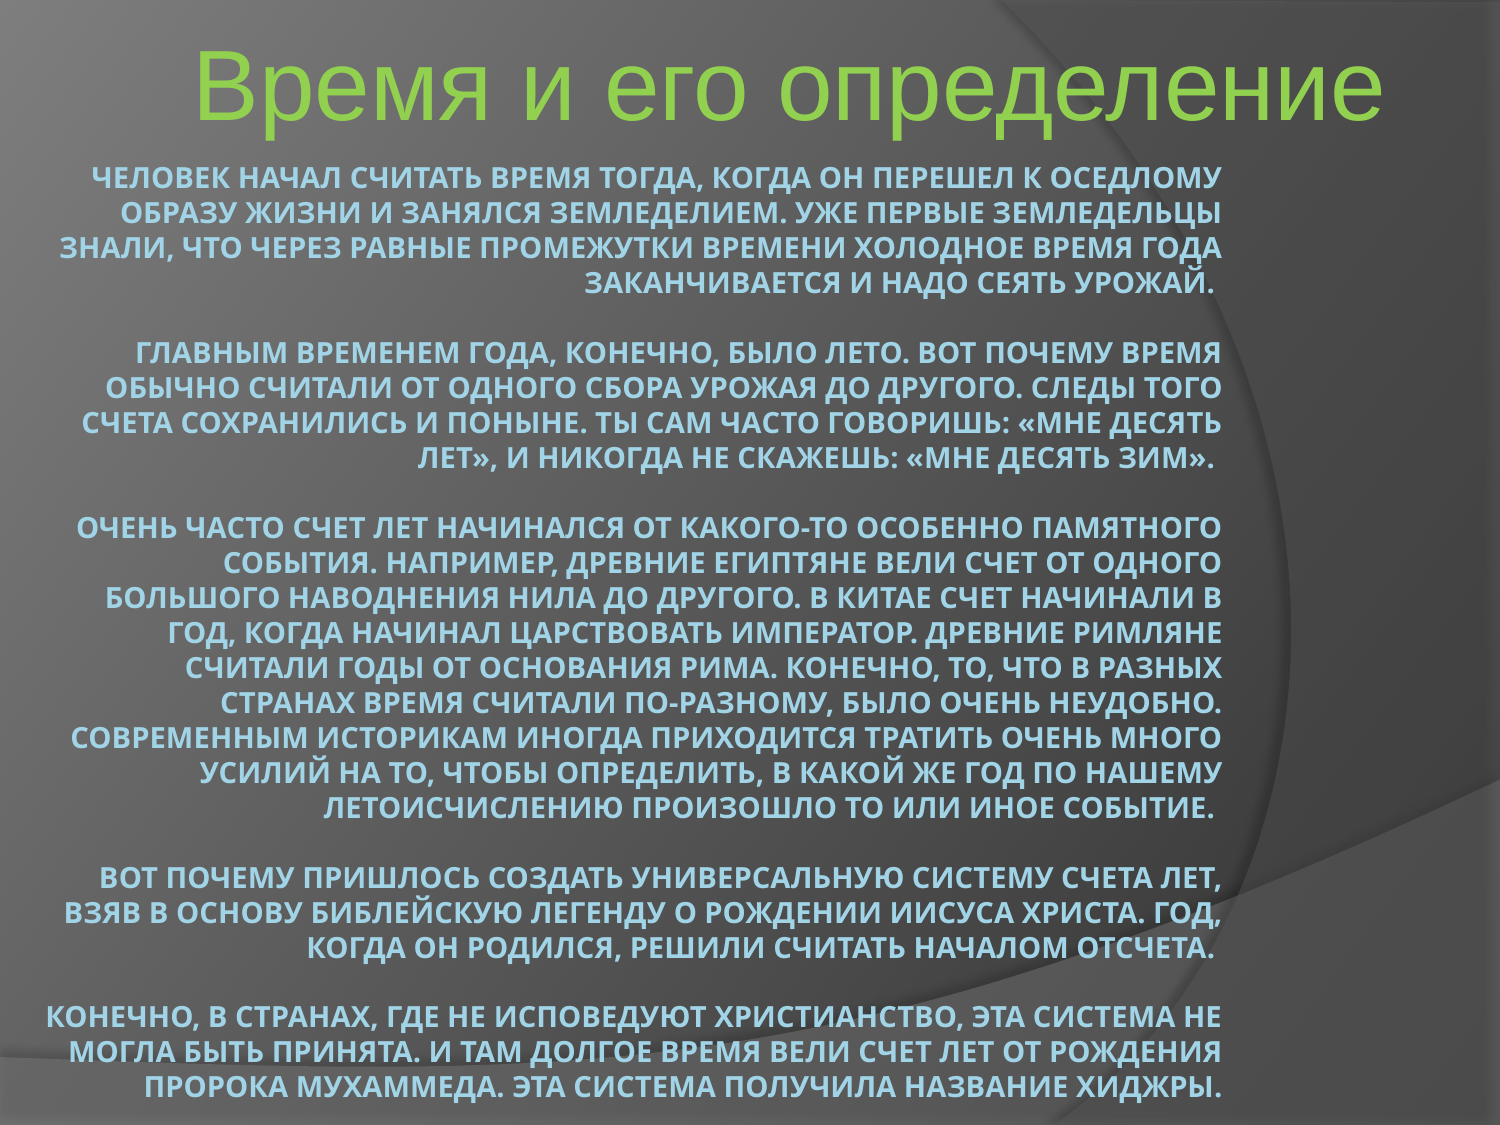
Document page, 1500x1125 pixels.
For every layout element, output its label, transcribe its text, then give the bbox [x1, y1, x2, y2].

title Человек начал считать время тогда, когда он перешел к оседлому образу жизни и занялся земледелием. Уже первые земледельцы знали, что через равные промежутки времени холодное время года заканчивается и надо сеять урожай. Главным временем года, конечно, было лето. Вот почему время обычно считали от одного сбора урожая до другого. Следы того счета сохранились и поныне. Ты сам часто говоришь: «Мне десять лет», и никогда не скажешь: «Мне десять зим». Очень часто счет лет начинался от какого-то особенно памятного события. Например, древние египтяне вели счет от одного большого наводнения Нила до другого. В Китае счет начинали в год, когда начинал царствовать император. Древние римляне считали годы от основания Рима. Конечно, то, что в разных странах время считали по-разному, было очень неудобно. Современным историкам иногда приходится тратить очень много усилий на то, чтобы определить, в какой же год по нашему летоисчислению произошло то или иное событие. Вот почему пришлось создать универсальную систему счета лет, взяв в основу библейскую легенду о рождении Иисуса Христа. Год, когда он родился, решили считать началом отсчета. Конечно, в странах, где не исповедуют христианство, эта система не могла быть принята. И там долгое время вели счет лет от рождения пророка Мухаммеда. Эта система получила название хиджры. [35, 152, 1231, 1090]
subtitle Время и его определение [117, 35, 1395, 141]
